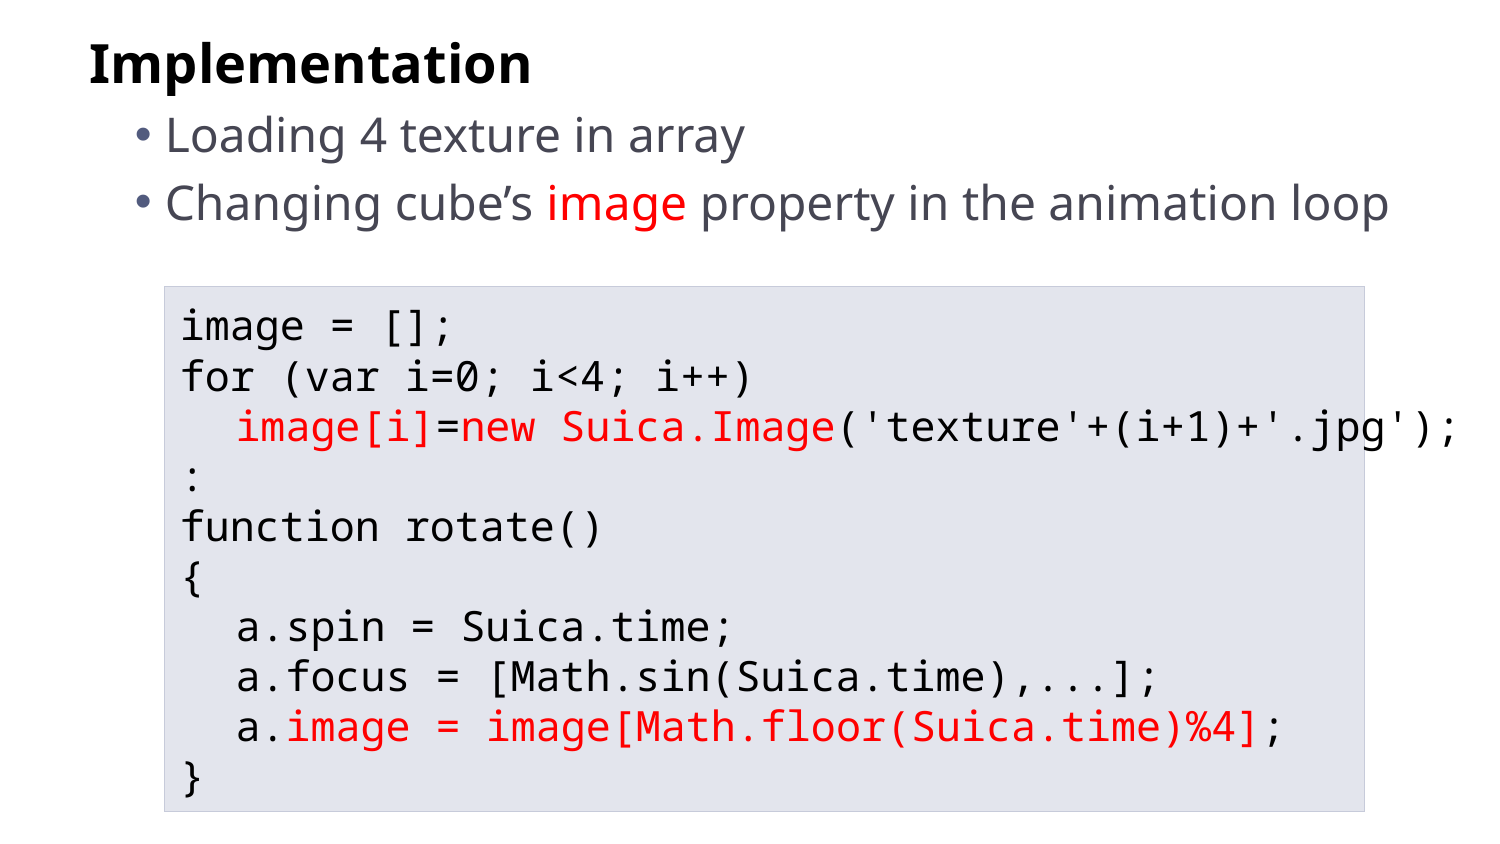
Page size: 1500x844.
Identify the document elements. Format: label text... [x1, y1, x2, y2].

text_box image = []; for (var i=0; i<4; i++) image[i]=new Suica.Image('texture'+(i+1)+'.jpg'); : function rotate() { a.spin = Suica.time; a.focus = [Math.sin(Suica.time),...]; a.image = image[Math.floor(Suica.time)%4]; } [164, 286, 1365, 812]
list Implementation Loading 4 texture in array Changing cube’s image property in the animation loop [75, 21, 1475, 835]
